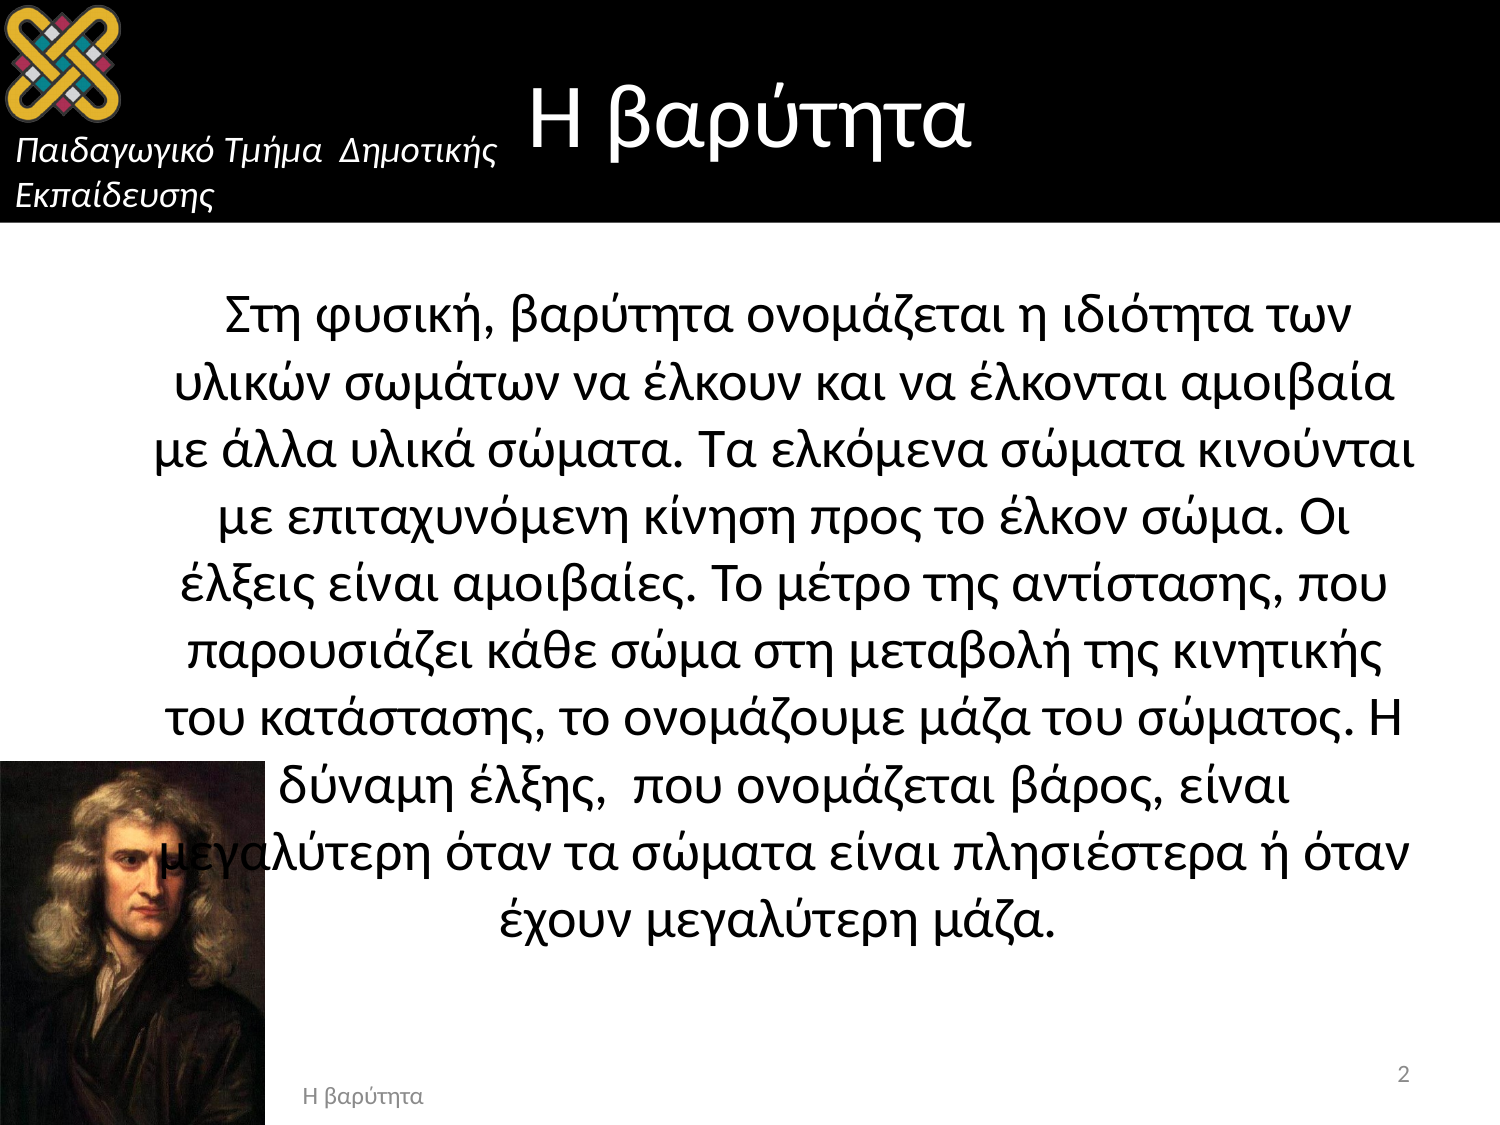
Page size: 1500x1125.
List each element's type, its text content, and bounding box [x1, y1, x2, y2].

footer Η βαρύτητα [268, 1065, 604, 1125]
slide_number 2 [1074, 1042, 1425, 1103]
text_box Παιδαγωγικό Τμήμα Δημοτικής Εκπαίδευσης [0, 117, 516, 222]
title Η βαρύτητα [0, 0, 1500, 223]
picture [0, 761, 265, 1125]
picture [0, 0, 126, 126]
subtitle Στη φυσική, βαρύτητα ονομάζεται η ιδιότητα των υλικών σωμάτων να έλκουν και να έλκονται αμοιβαία με άλλα υλικά σώματα. Τα ελκόμενα σώματα κινούνται με επιταχυνόμενη κίνηση προς το έλκον σώμα. Οι έλξεις είναι αμοιβαίες. Το μέτρο της αντίστασης, που παρουσιάζει κάθε σώμα στη μεταβολή της κινητικής του κατάστασης, το ονομάζουμε μάζα του σώματος. Η δύναμη έλξης, που ονομάζεται βάρος, είναι μεγαλύτερη όταν τα σώματα είναι πλησιέστερα ή όταν έχουν μεγαλύτερη μάζα. [128, 269, 1442, 1043]
